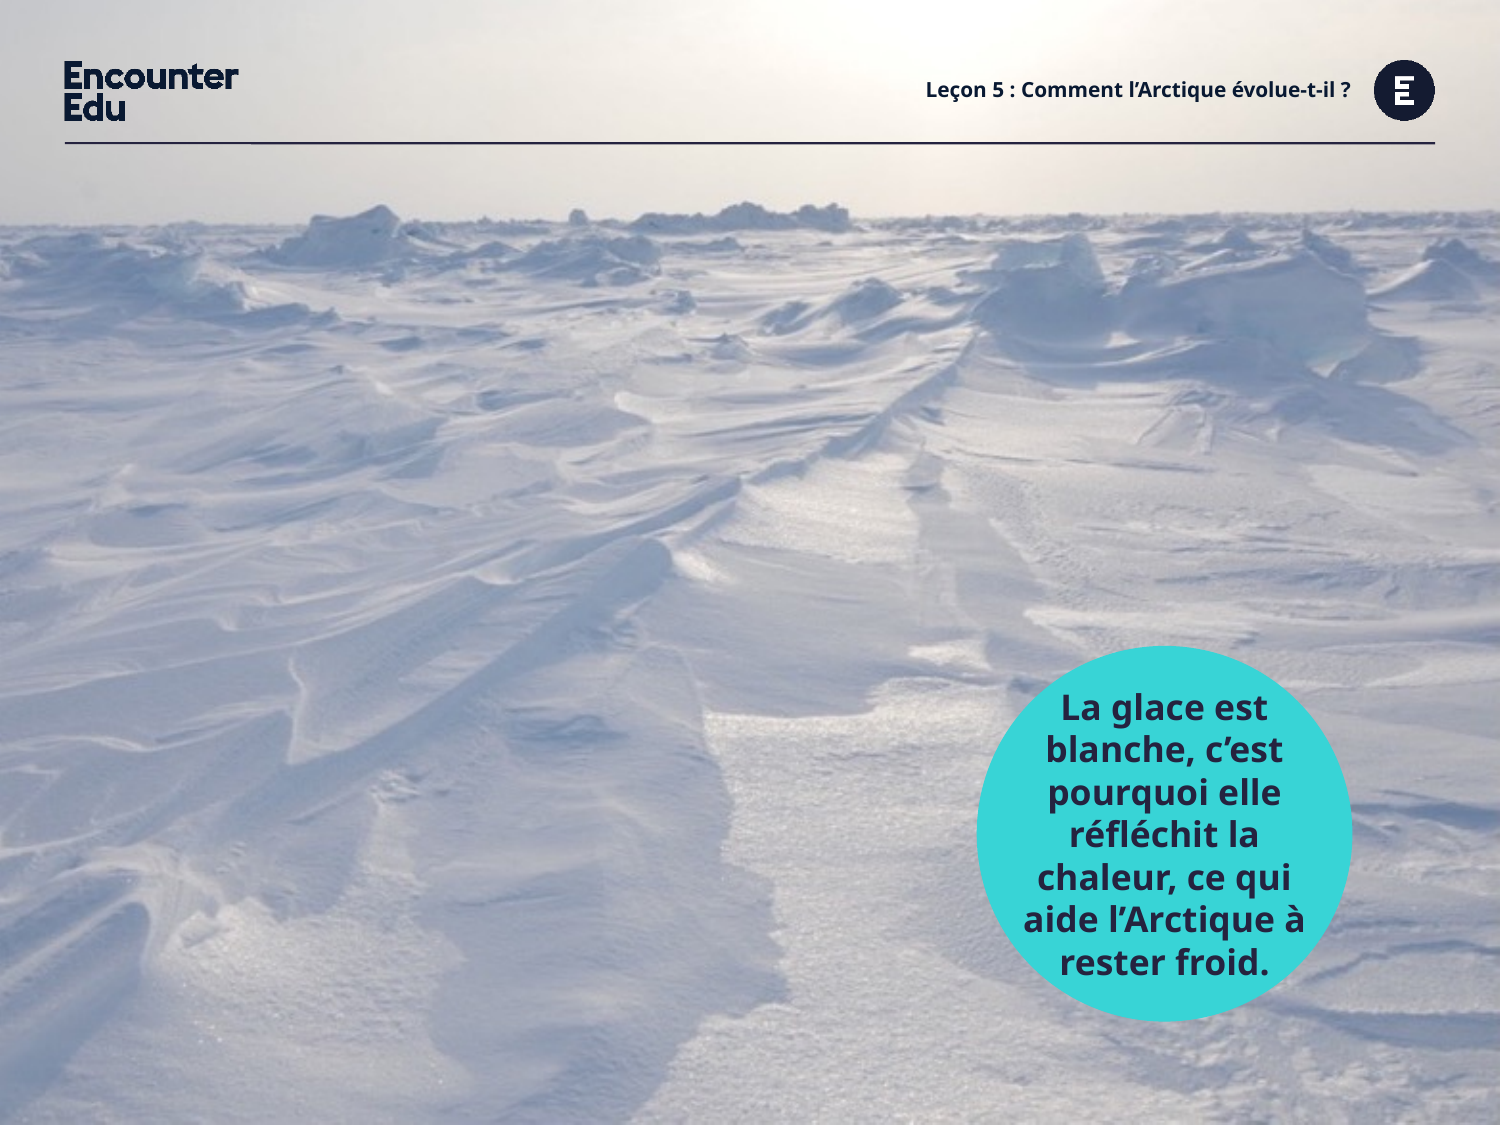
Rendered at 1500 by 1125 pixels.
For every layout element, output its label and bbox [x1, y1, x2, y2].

picture [0, 0, 1500, 1125]
text_box [976, 645, 1353, 1022]
